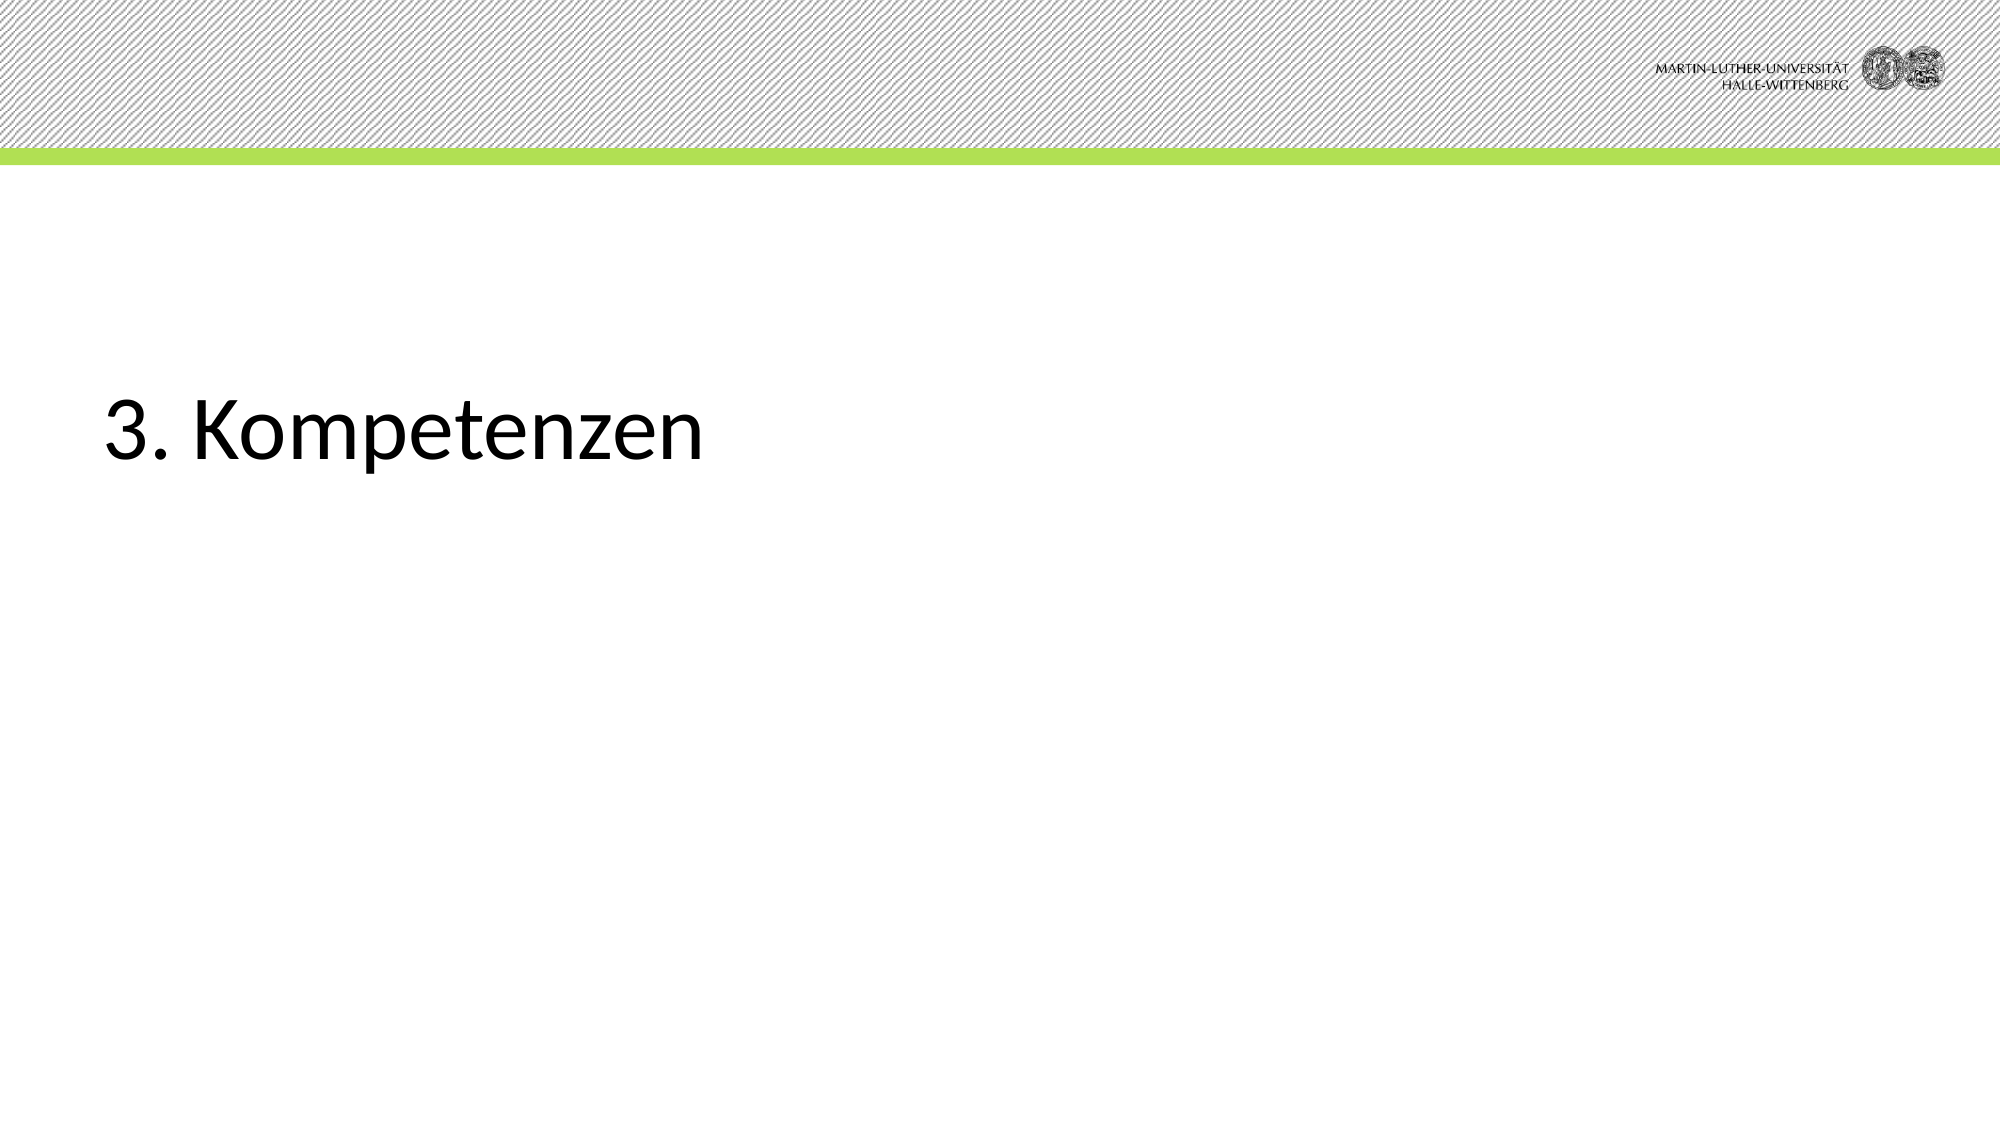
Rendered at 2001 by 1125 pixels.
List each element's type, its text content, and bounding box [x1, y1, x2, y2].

title 3. Kompetenzen [102, 244, 1876, 615]
picture [0, 0, 2000, 148]
